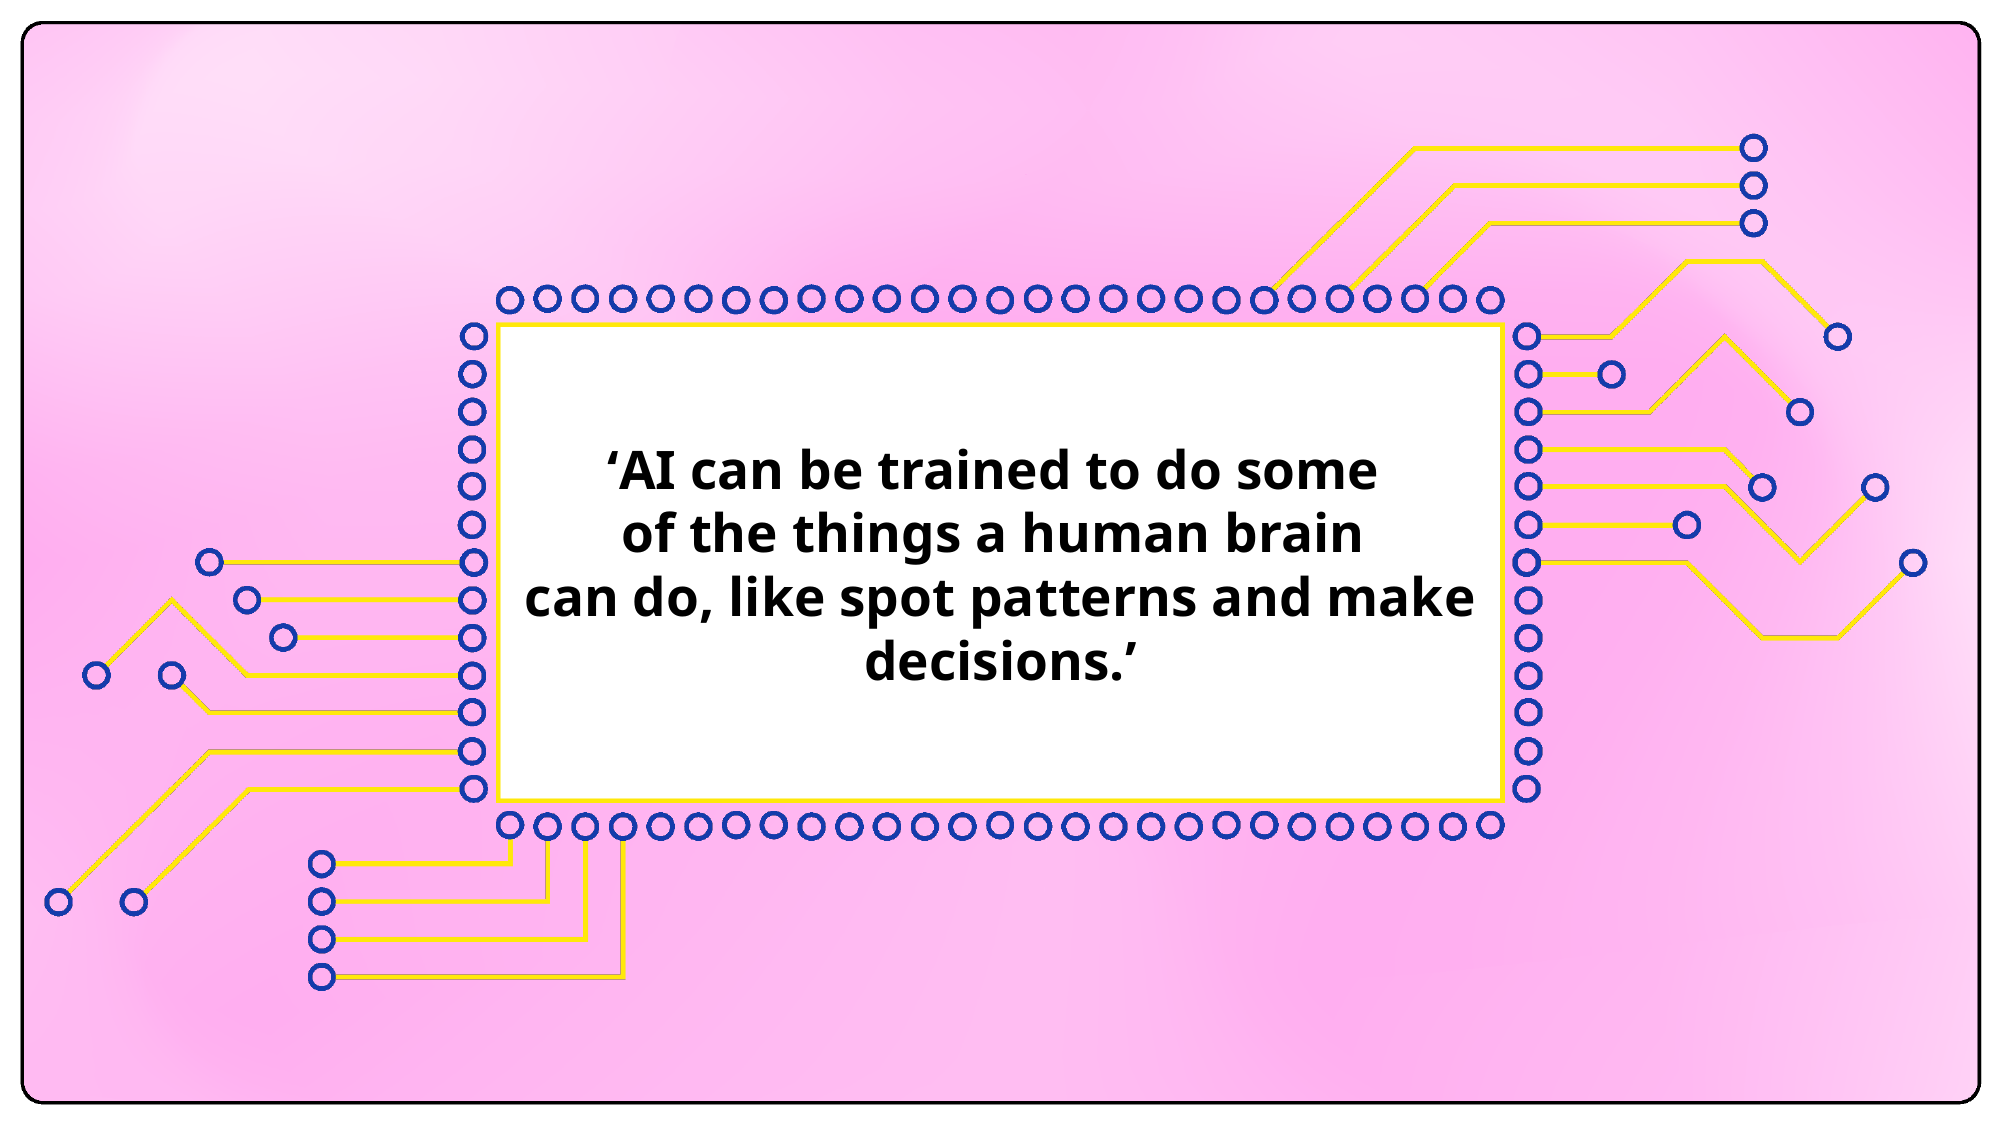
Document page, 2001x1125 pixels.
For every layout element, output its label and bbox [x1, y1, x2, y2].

text_box [0, 0, 2000, 1125]
